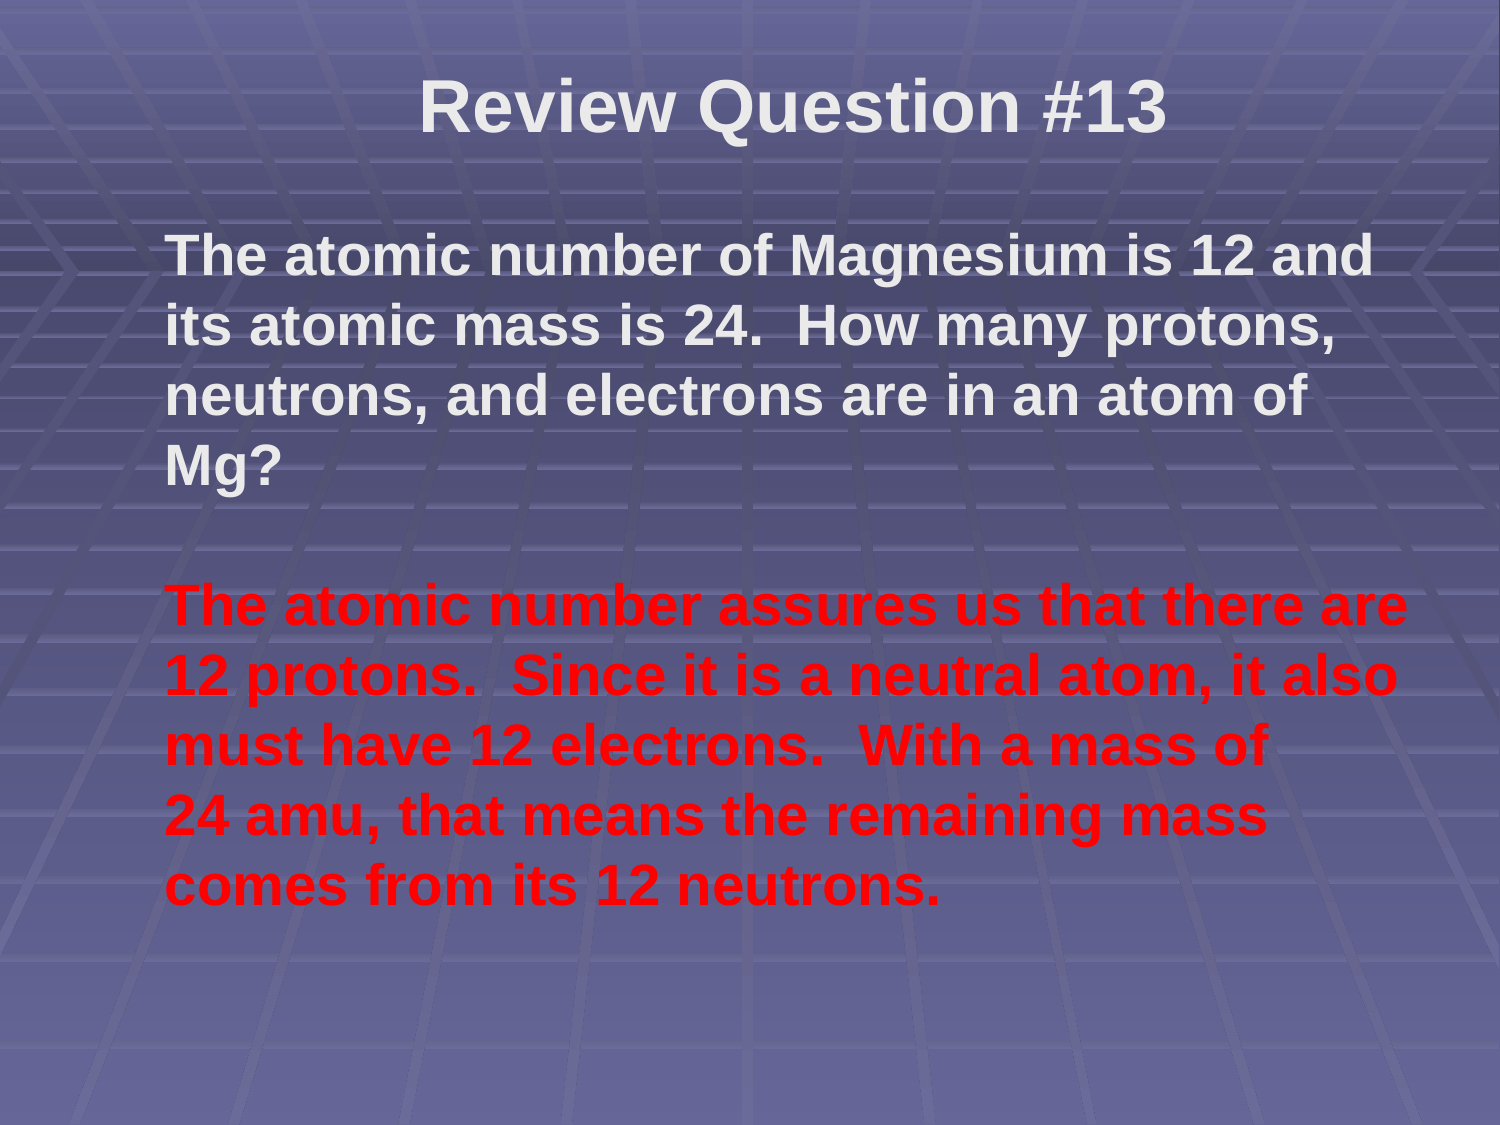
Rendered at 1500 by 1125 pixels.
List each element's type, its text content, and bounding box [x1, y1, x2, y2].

text_box Review Question #13 The atomic number of Magnesium is 12 and its atomic mass is 24. How many protons, neutrons, and electrons are in an atom of Mg? The atomic number assures us that there are 12 protons. Since it is a neutral atom, it also must have 12 electrons. With a mass of 24 amu, that means the remaining mass comes from its 12 neutrons. [149, 50, 1438, 925]
